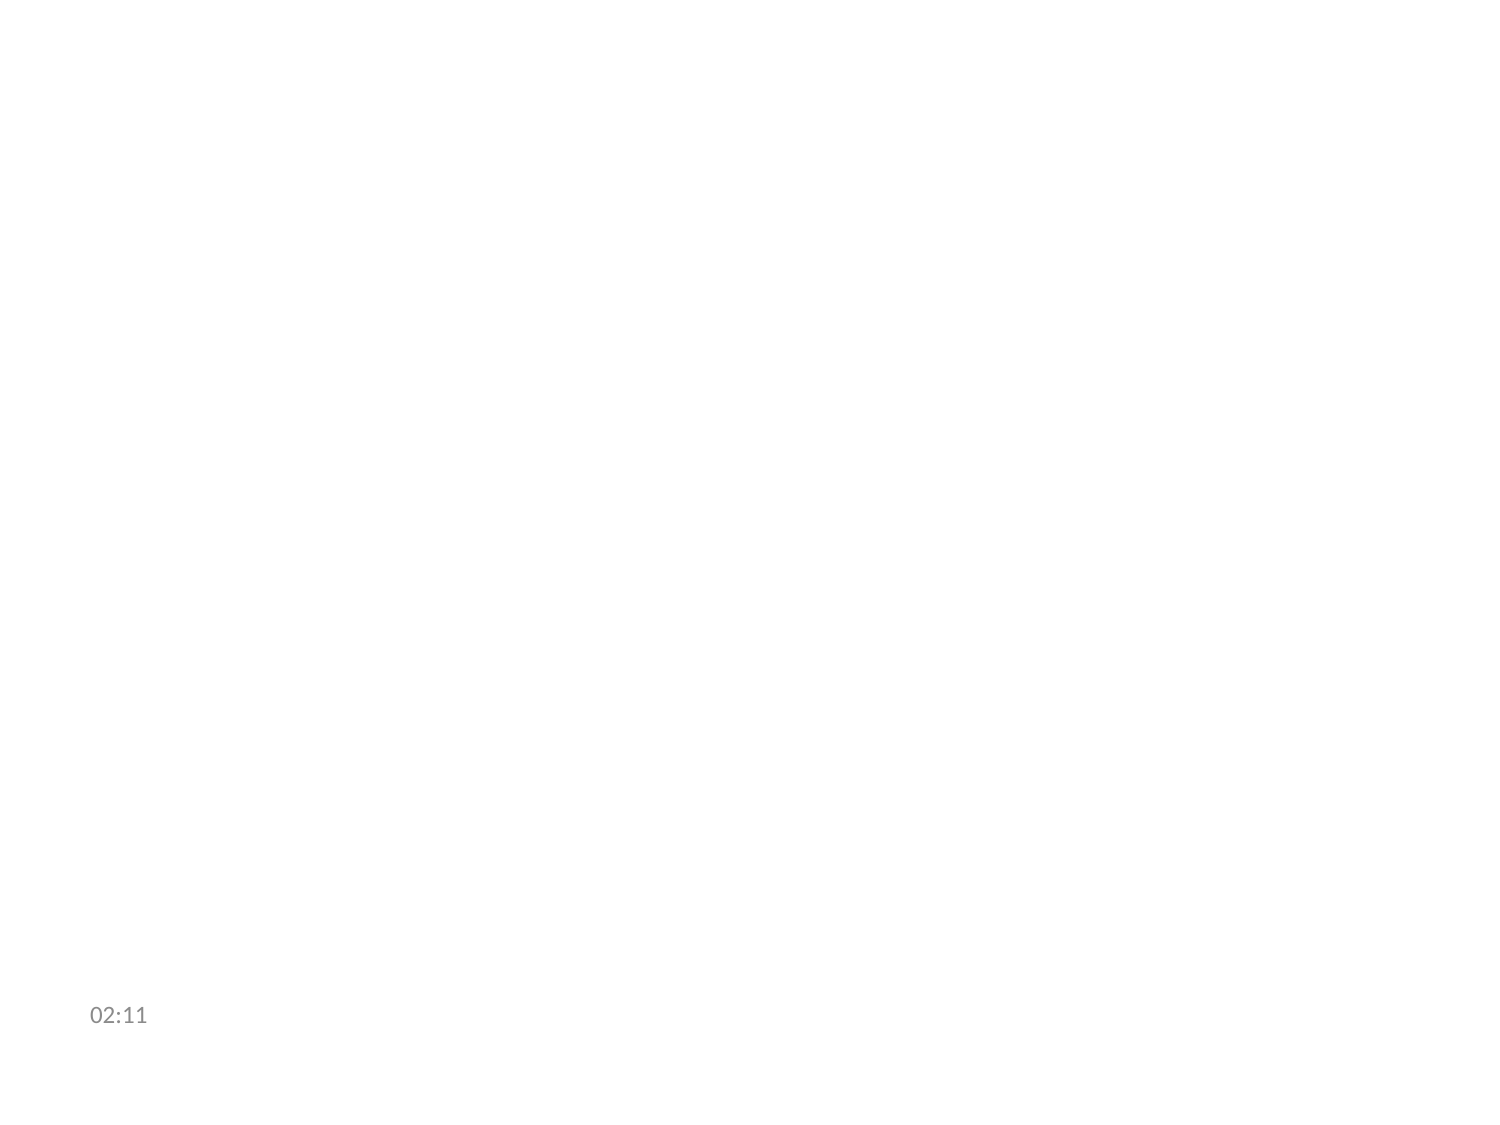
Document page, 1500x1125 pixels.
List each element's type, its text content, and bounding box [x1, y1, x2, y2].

text_box 15:35 [75, 983, 425, 1044]
